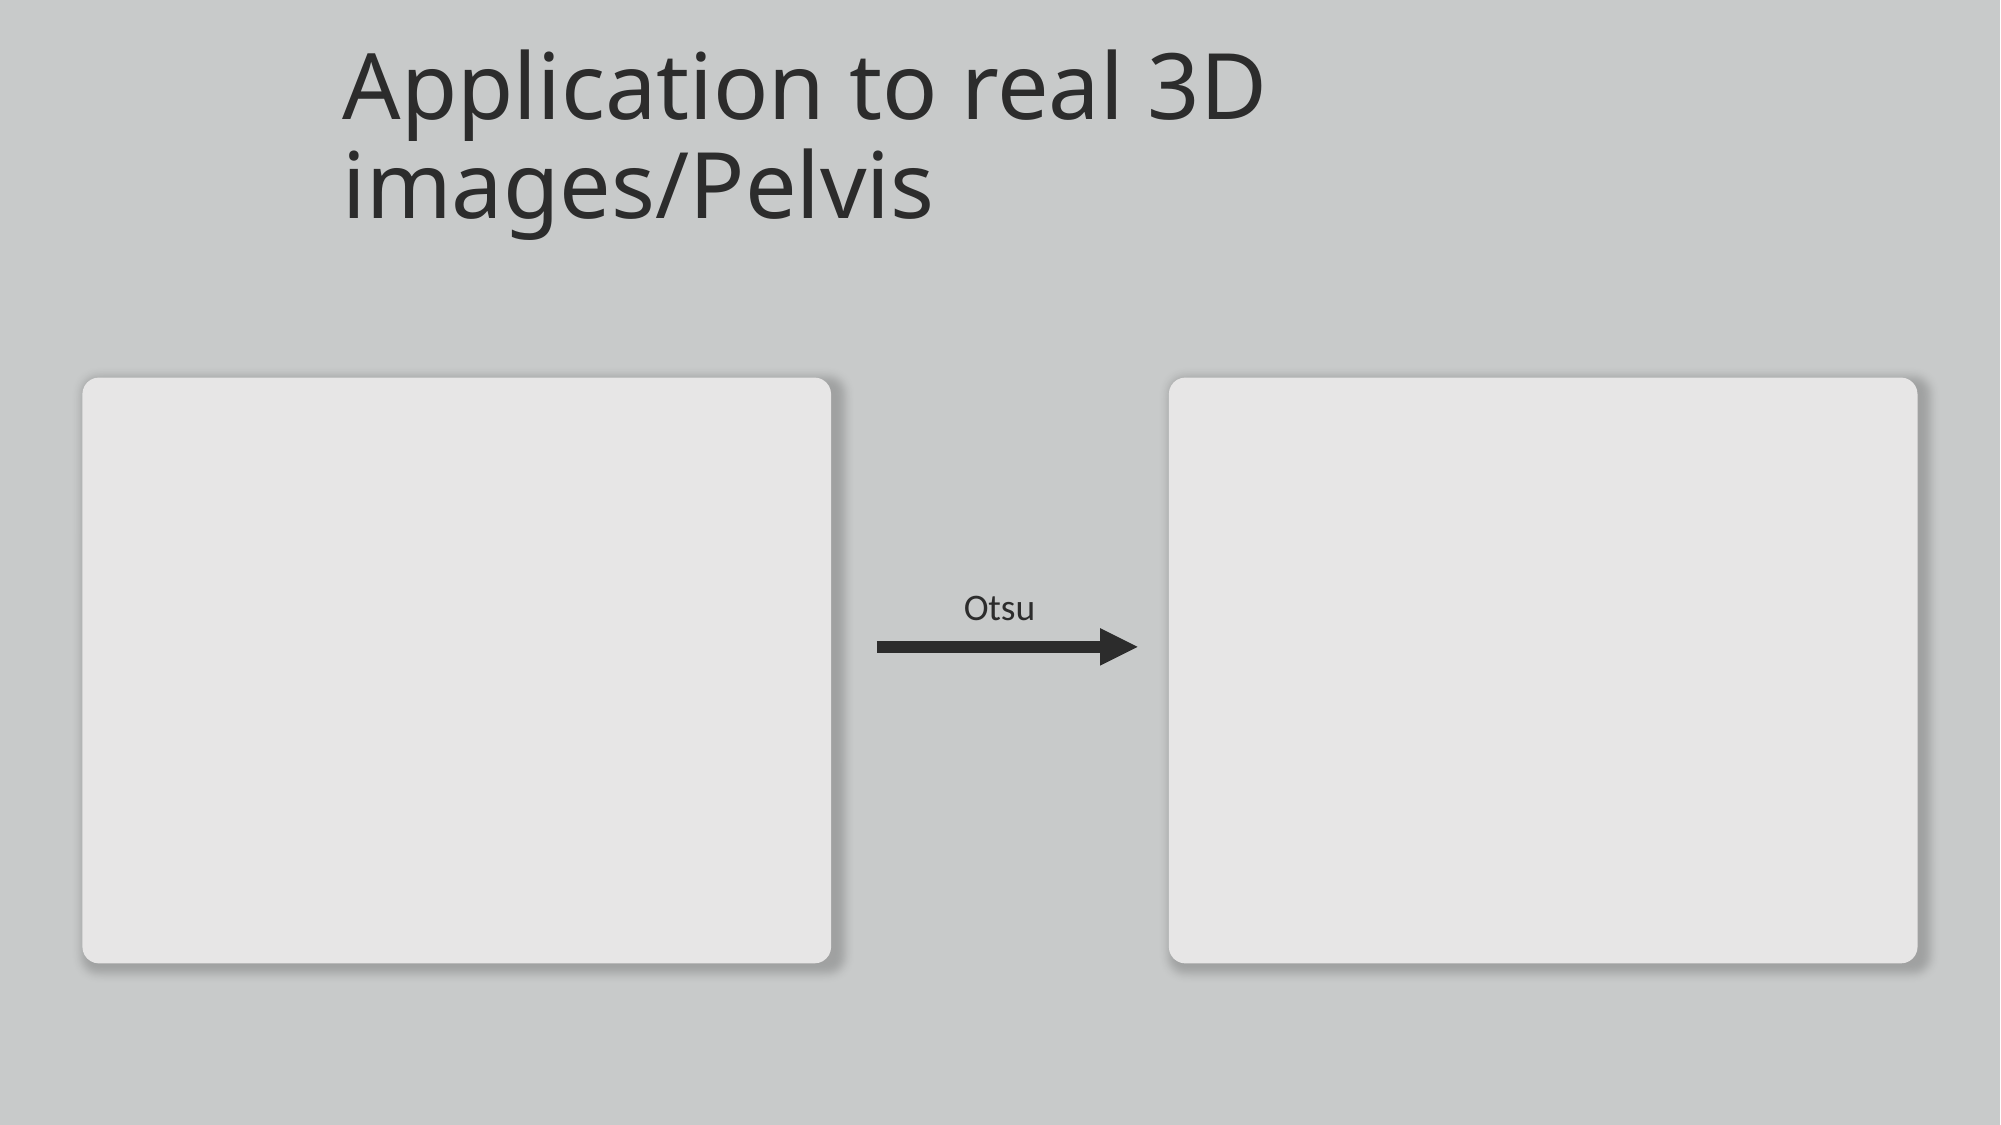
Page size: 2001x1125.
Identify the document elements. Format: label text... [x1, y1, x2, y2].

text_box Otsu [948, 575, 1051, 635]
text_box Application to real 3D images/Pelvis [327, 30, 1673, 248]
text_box [1167, 376, 1919, 965]
text_box [81, 376, 833, 965]
